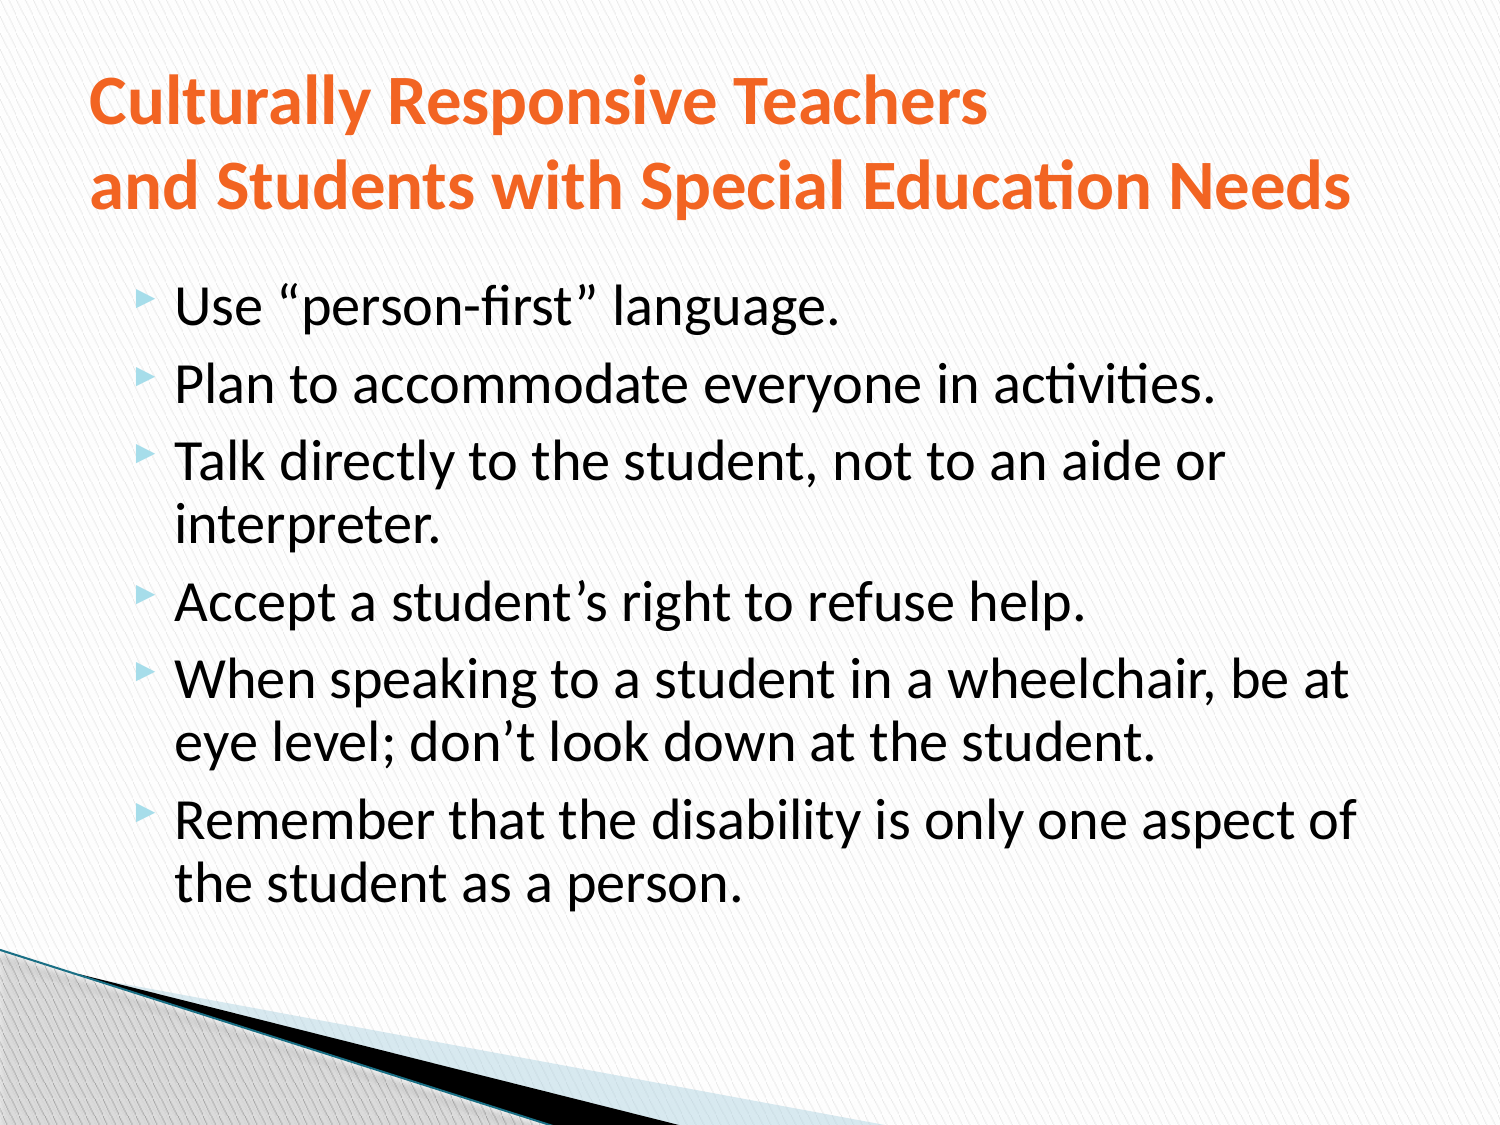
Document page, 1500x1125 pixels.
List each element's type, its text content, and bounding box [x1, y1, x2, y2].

list Use “person-first” language. Plan to accommodate everyone in activities. Talk directly to the student, not to an aide or interpreter. Accept a student’s right to refuse help. When speaking to a student in a wheelchair, be at eye level; don’t look down at the student. Remember that the disability is only one aspect of the student as a person. [99, 267, 1438, 1050]
title Culturally Responsive Teachers and Students with Special Education Needs [75, 45, 1475, 233]
